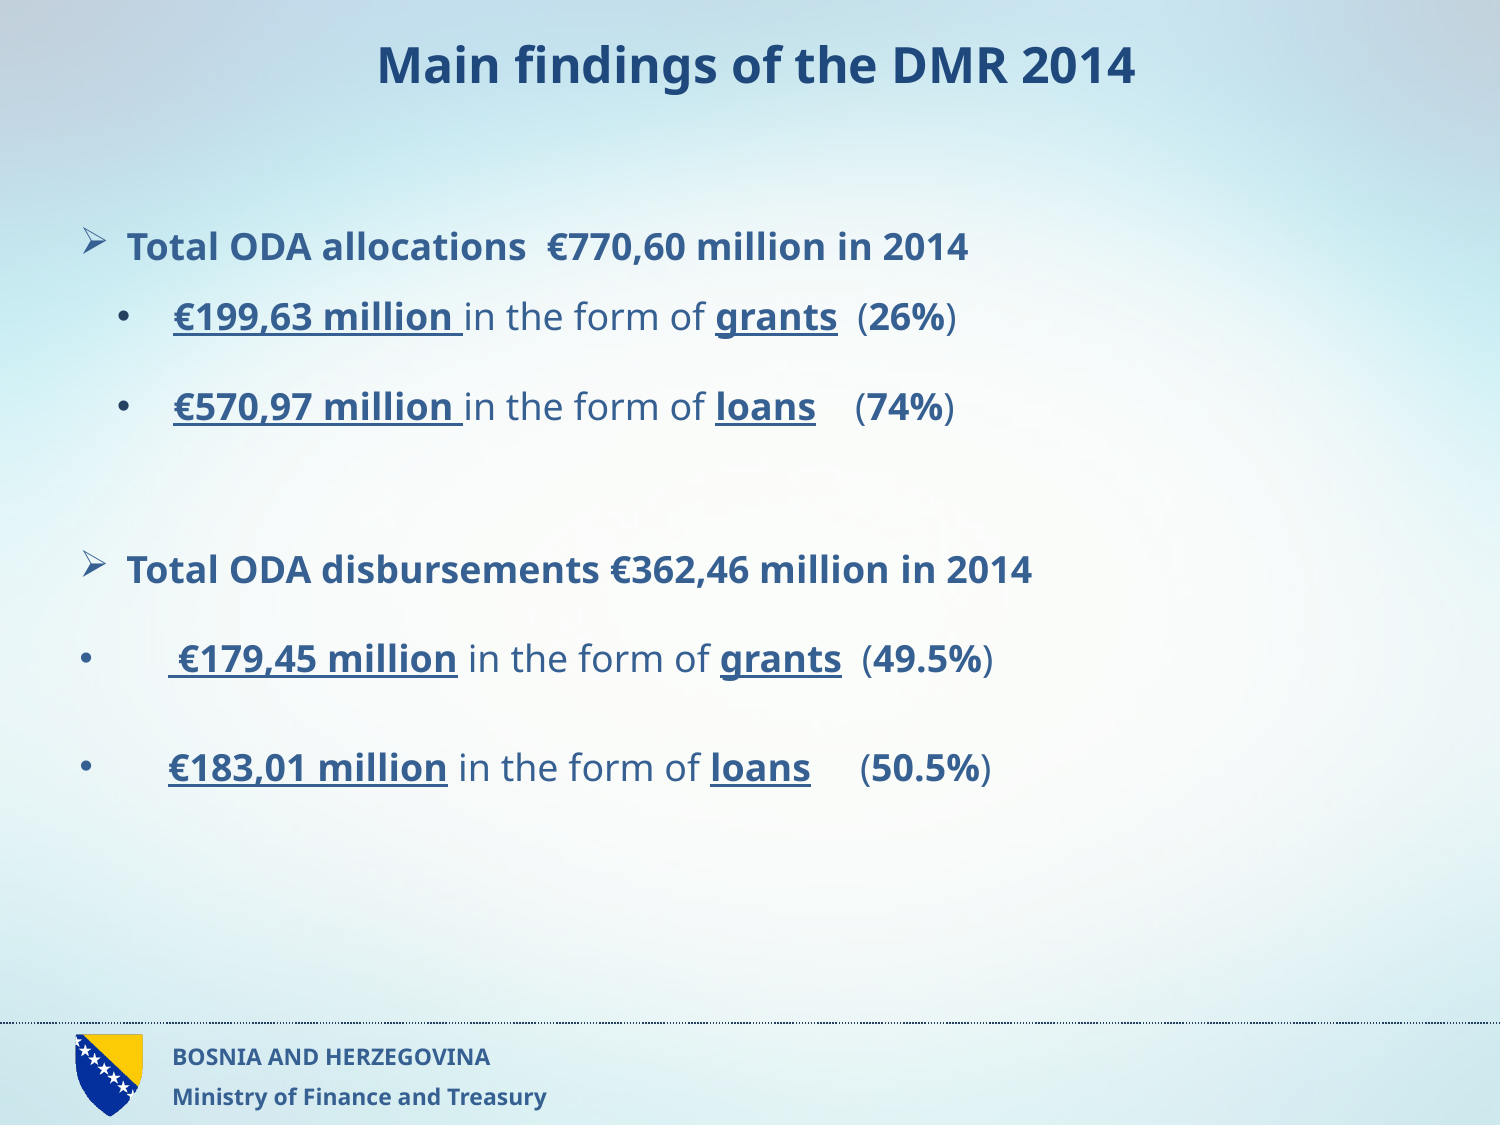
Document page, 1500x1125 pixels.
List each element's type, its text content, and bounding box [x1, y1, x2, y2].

text_box Total ODA allocations €770,60 million in 2014 €199,63 million in the form of grants (26%) €570,97 million in the form of loans (74%) Total ODA disbursements €362,46 million in 2014 €179,45 million in the form of grants (49.5%) €183,01 million in the form of loans (50.5%) [64, 137, 1415, 953]
picture [75, 1034, 143, 1117]
text_box Main findings of the DMR 2014 [29, 25, 1483, 101]
text_box BOSNIA AND HERZEGOVINA Ministry of Finance and Treasury [157, 1034, 584, 1125]
